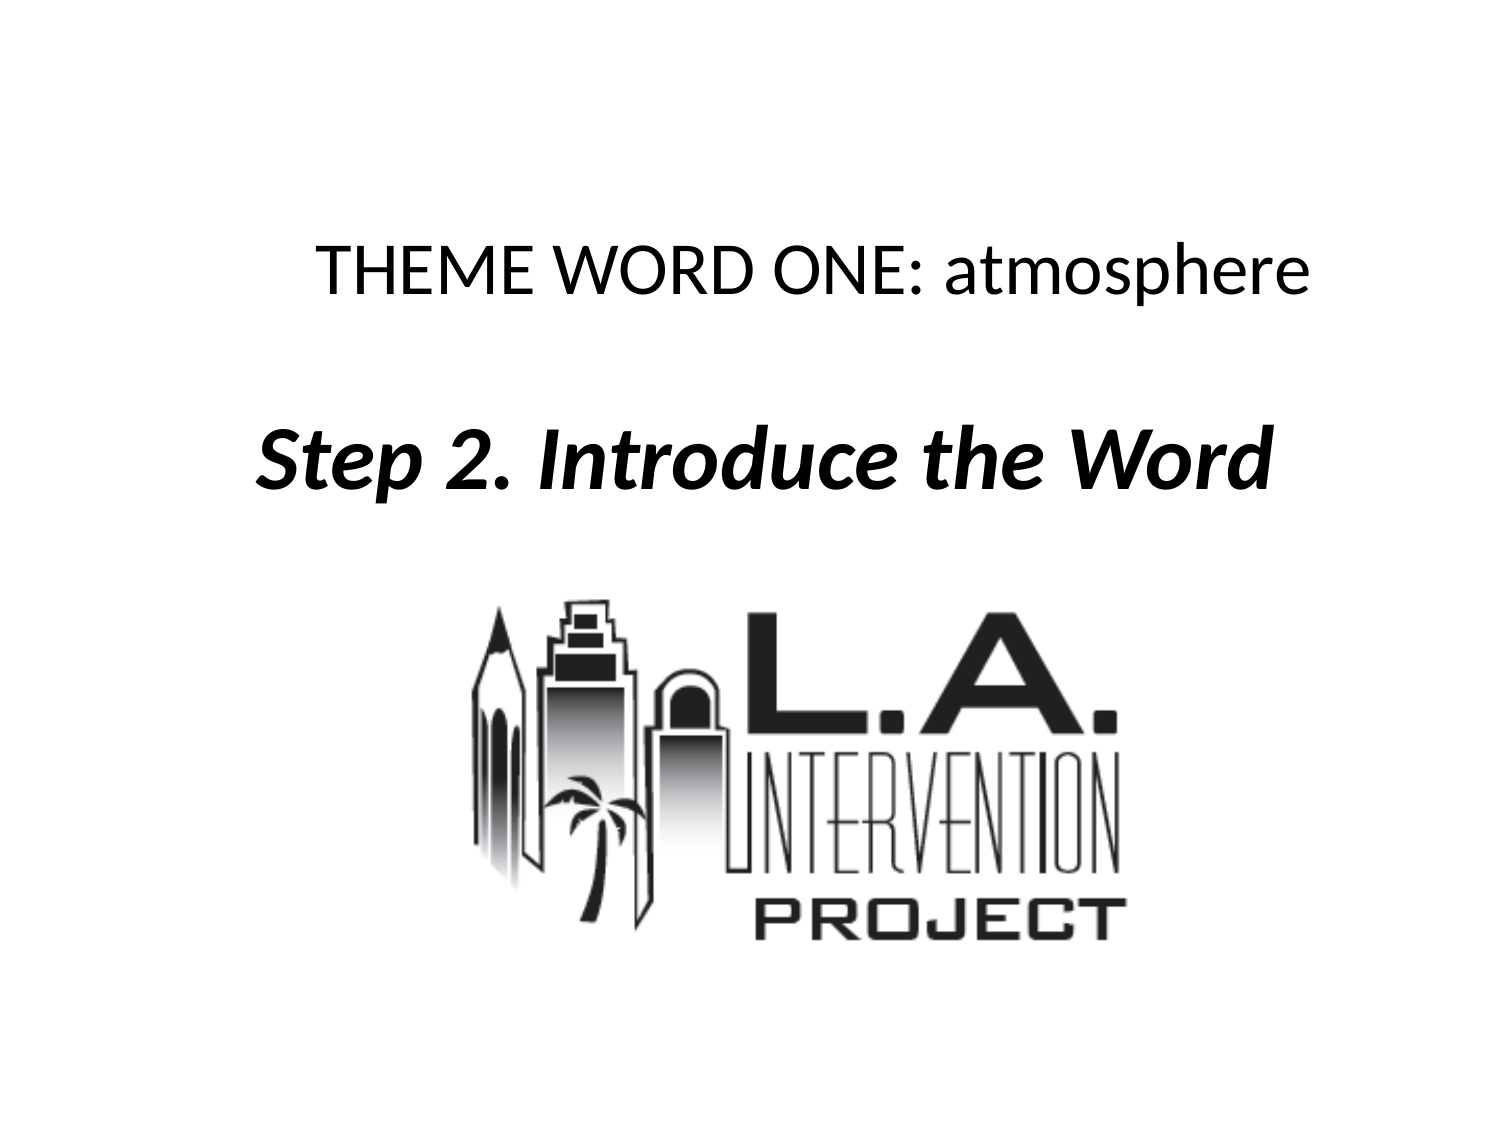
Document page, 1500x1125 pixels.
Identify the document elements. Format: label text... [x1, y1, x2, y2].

title Step 2. Introduce the Word [91, 359, 1442, 547]
picture [439, 546, 1178, 999]
text_box THEME WORD ONE: atmosphere [300, 212, 1328, 318]
